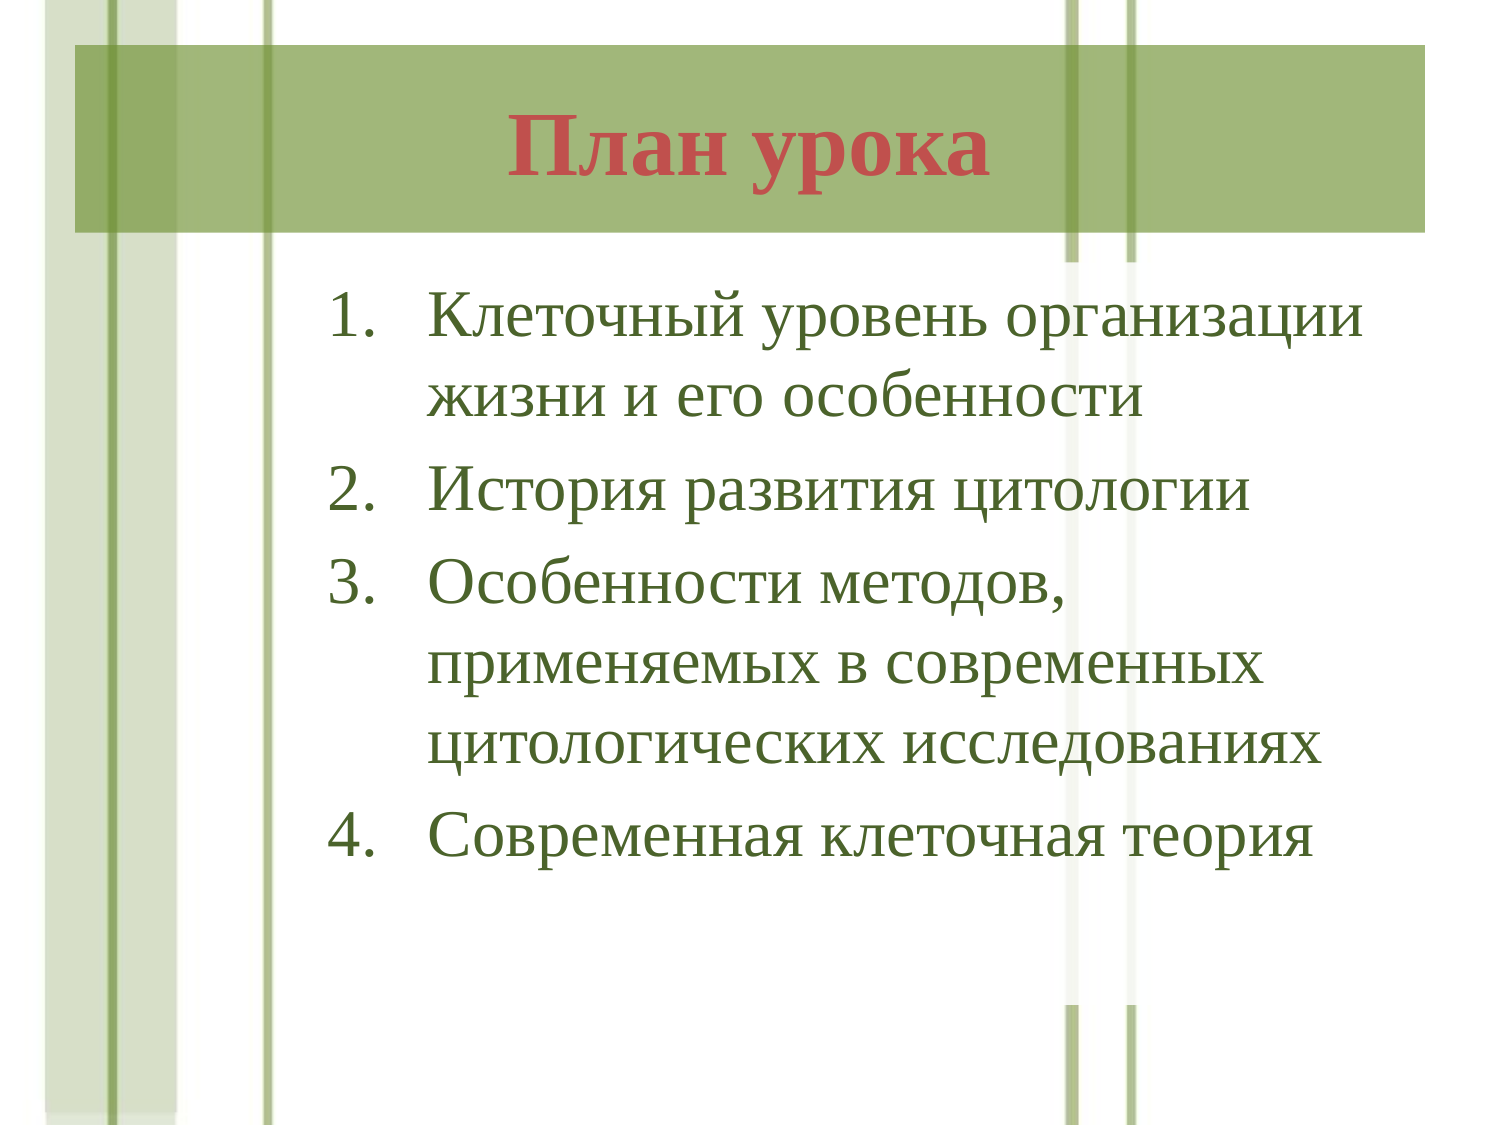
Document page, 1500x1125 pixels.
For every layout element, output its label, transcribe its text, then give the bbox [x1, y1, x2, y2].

picture [0, 0, 1500, 1125]
title План урока [74, 44, 1426, 233]
list Клеточный уровень организации жизни и его особенности История развития цитологии Особенности методов, применяемых в современных цитологических исследованиях Современная клеточная теория [312, 262, 1426, 1006]
